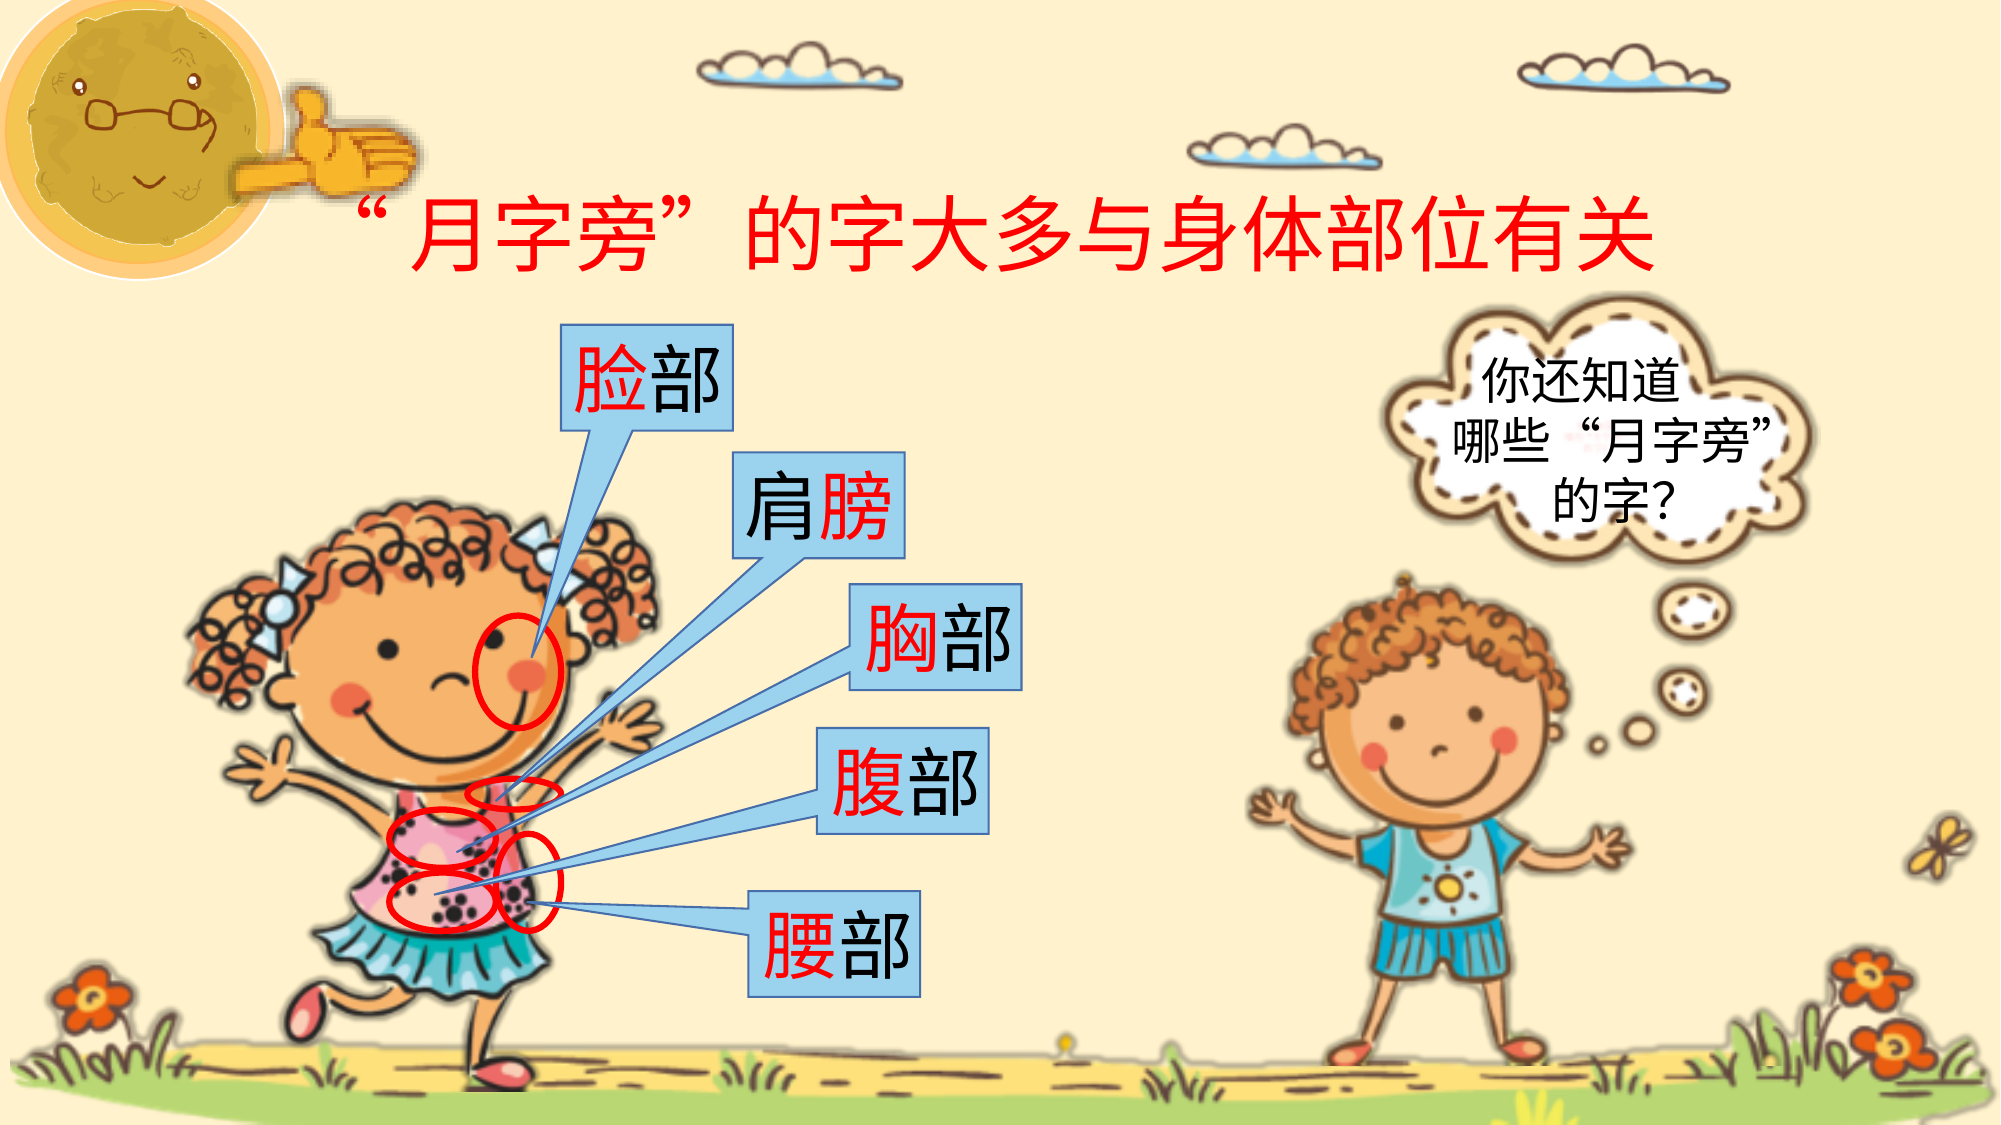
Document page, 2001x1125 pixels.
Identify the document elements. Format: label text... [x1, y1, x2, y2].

text_box 胸部 [849, 584, 1040, 689]
text_box [742, 726, 990, 809]
text_box 肩膀 [730, 452, 921, 558]
text_box 腹部 [816, 727, 1007, 809]
text_box [559, 430, 734, 494]
text_box [670, 558, 906, 666]
text_box [67, 263, 209, 281]
picture [0, 0, 2001, 1125]
text_box [670, 583, 1023, 756]
text_box “月字旁”的字大多与身体部位有关 [254, 175, 1757, 290]
text_box [0, 65, 5, 198]
text_box 脸部 [558, 324, 749, 430]
